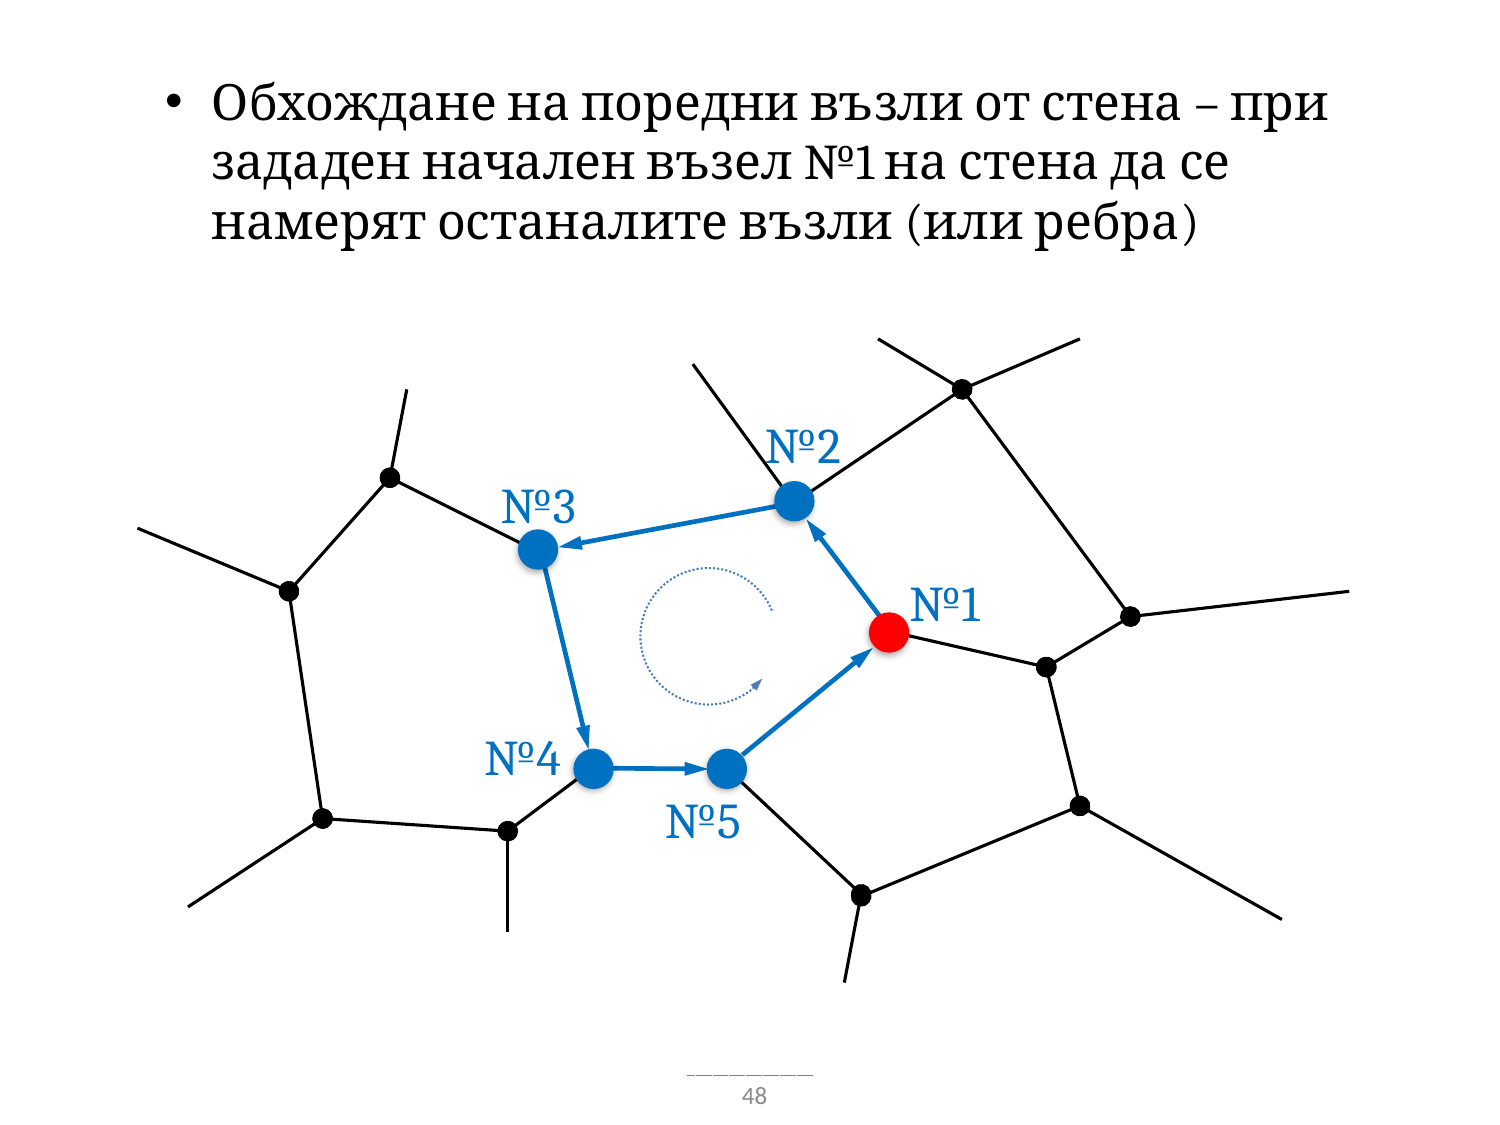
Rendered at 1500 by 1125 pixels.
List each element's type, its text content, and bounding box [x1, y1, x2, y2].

slide_number 48 [579, 1065, 930, 1125]
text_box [137, 338, 1350, 983]
list Обхождане на поредни възли от стена – при зададен начален възел №1 на стена да се намерят останалите възли (или ребра) [75, 62, 1450, 1063]
